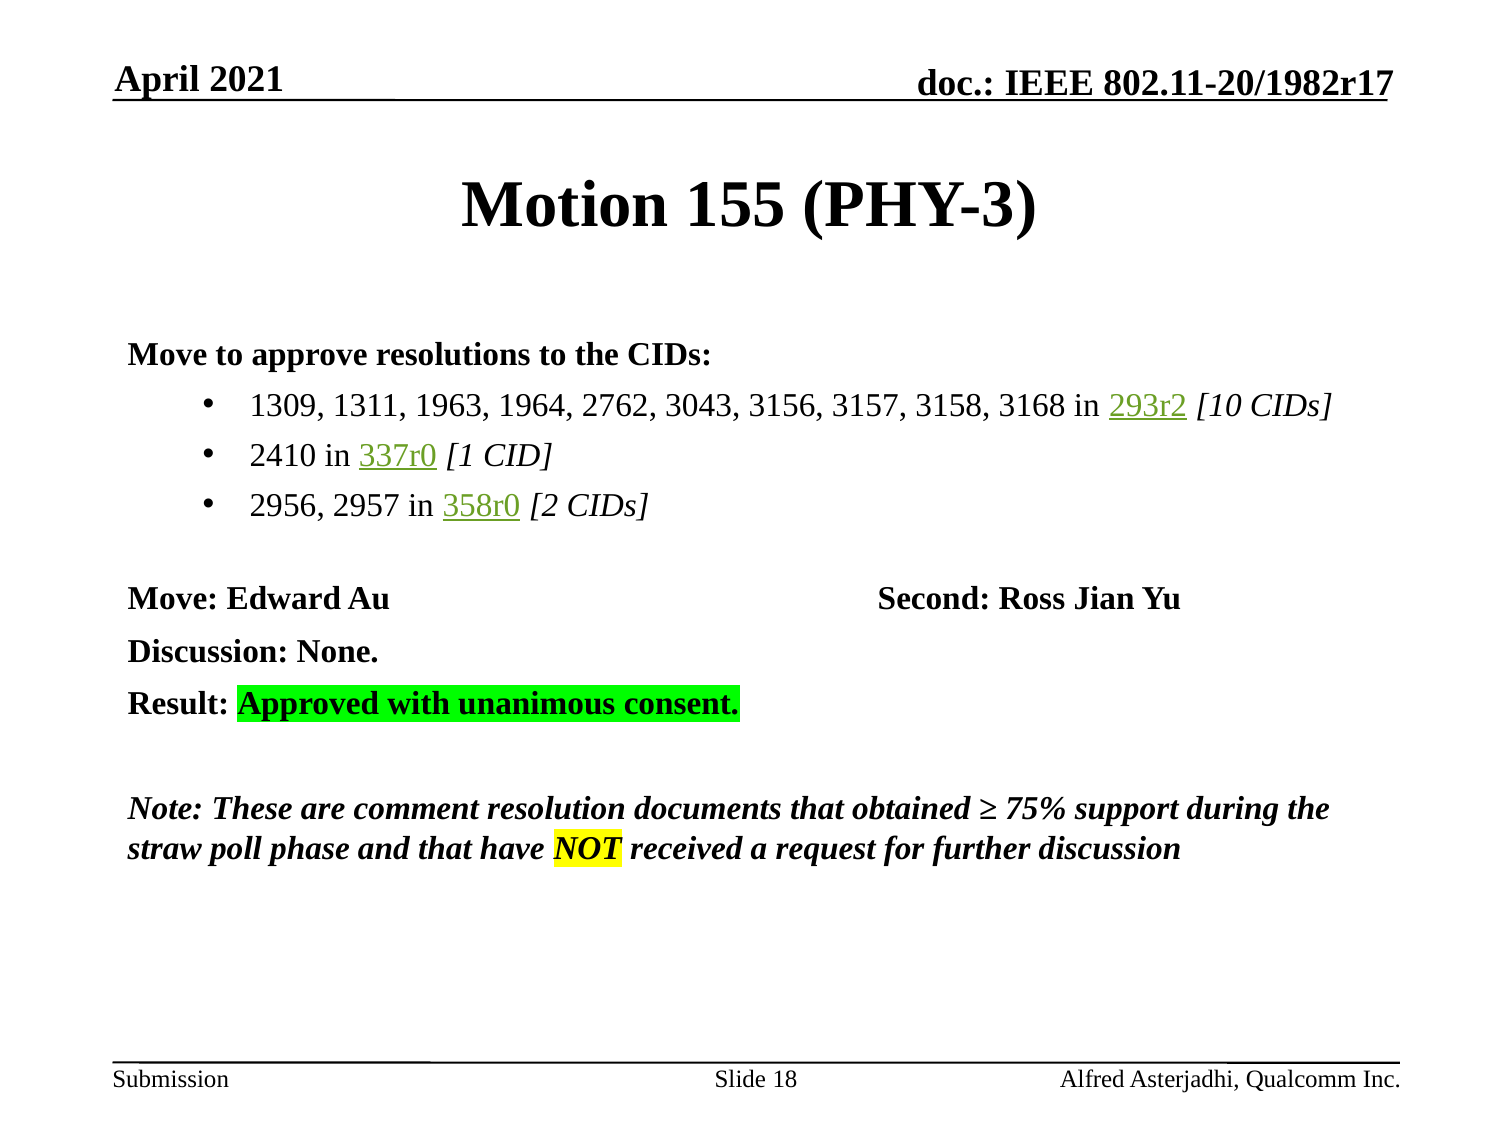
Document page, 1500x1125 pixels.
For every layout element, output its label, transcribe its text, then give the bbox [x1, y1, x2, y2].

footer Alfred Asterjadhi, Qualcomm Inc. [878, 1061, 1402, 1093]
slide_number Slide 18 [712, 1061, 800, 1123]
title Motion 155 (PHY-3) [112, 112, 1388, 288]
list Move to approve resolutions to the CIDs: 1309, 1311, 1963, 1964, 2762, 3043, 3156, 3157, 3158, 3168 in 293r2 [10 CIDs] 2410 in 337r0 [1 CID] 2956, 2957 in 358r0 [2 CIDs] Move: Edward Au Second: Ross Jian Yu Discussion: None. Result: Approved with unanimous consent. Note: These are comment resolution documents that obtained ≥ 75% support during the straw poll phase and that have NOT received a request for further discussion [112, 324, 1388, 1000]
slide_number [114, 54, 423, 100]
